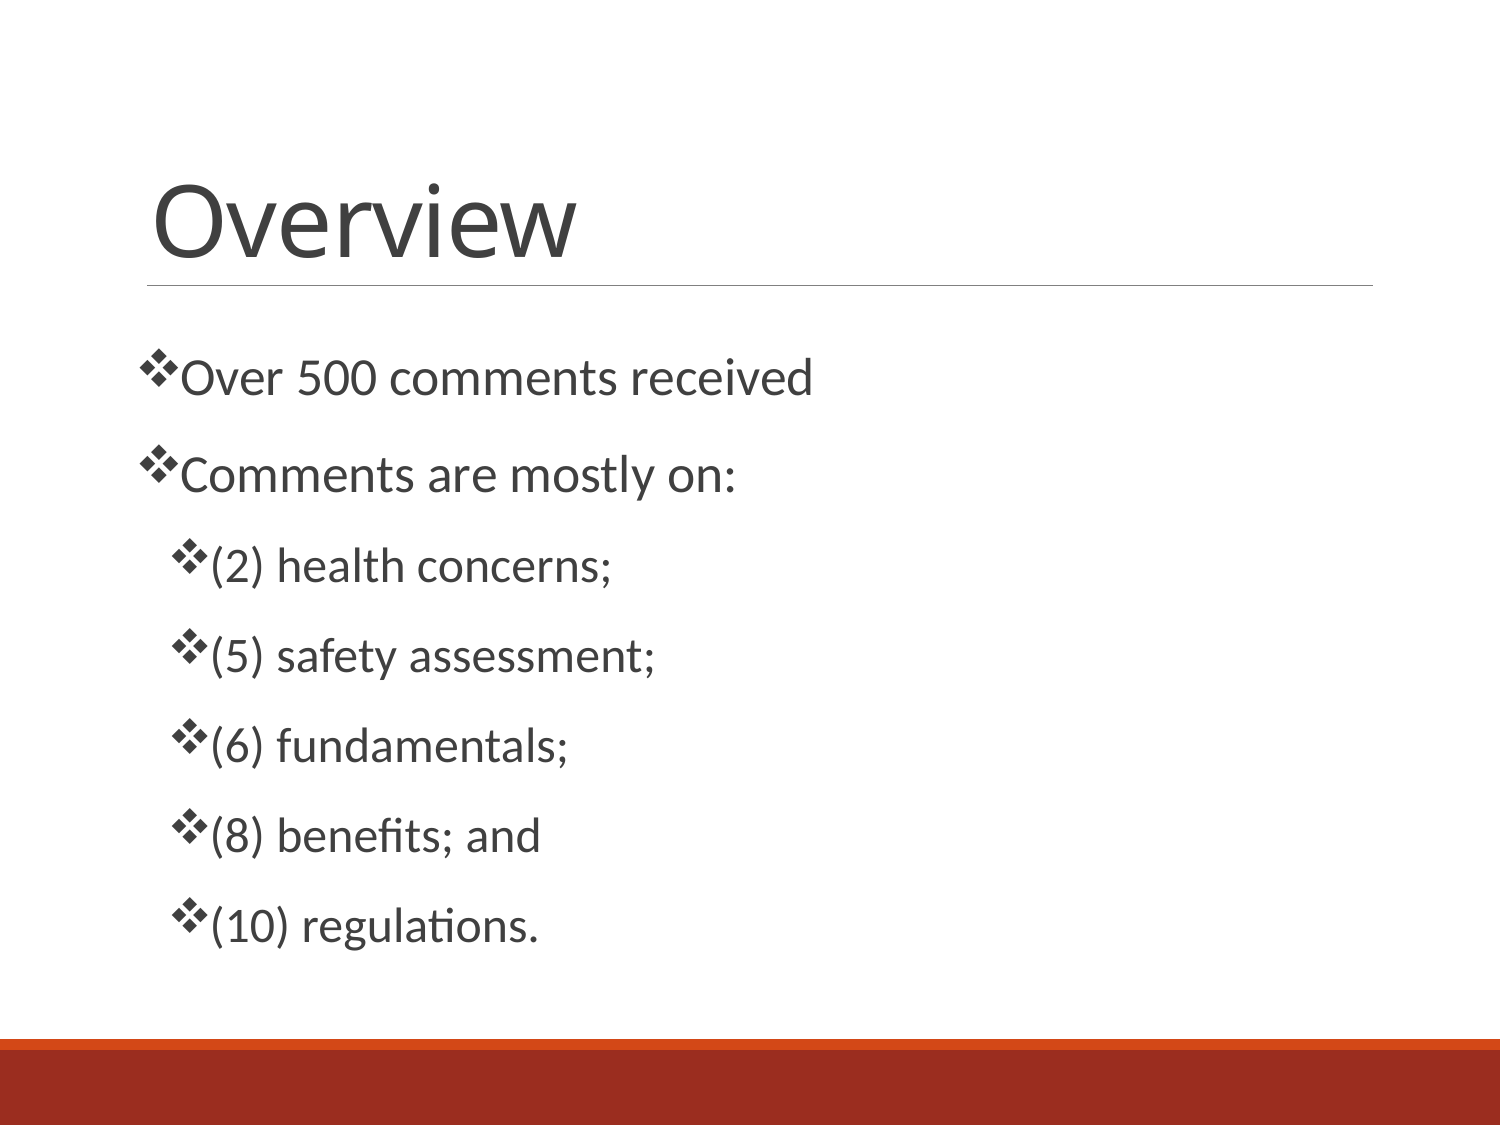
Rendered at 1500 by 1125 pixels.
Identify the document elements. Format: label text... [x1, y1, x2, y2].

text_box Over 500 comments received Comments are mostly on: (2) health concerns; (5) safety assessment; (6) fundamentals; (8) benefits; and (10) regulations. [135, 302, 1350, 963]
title Overview [135, 47, 1373, 285]
